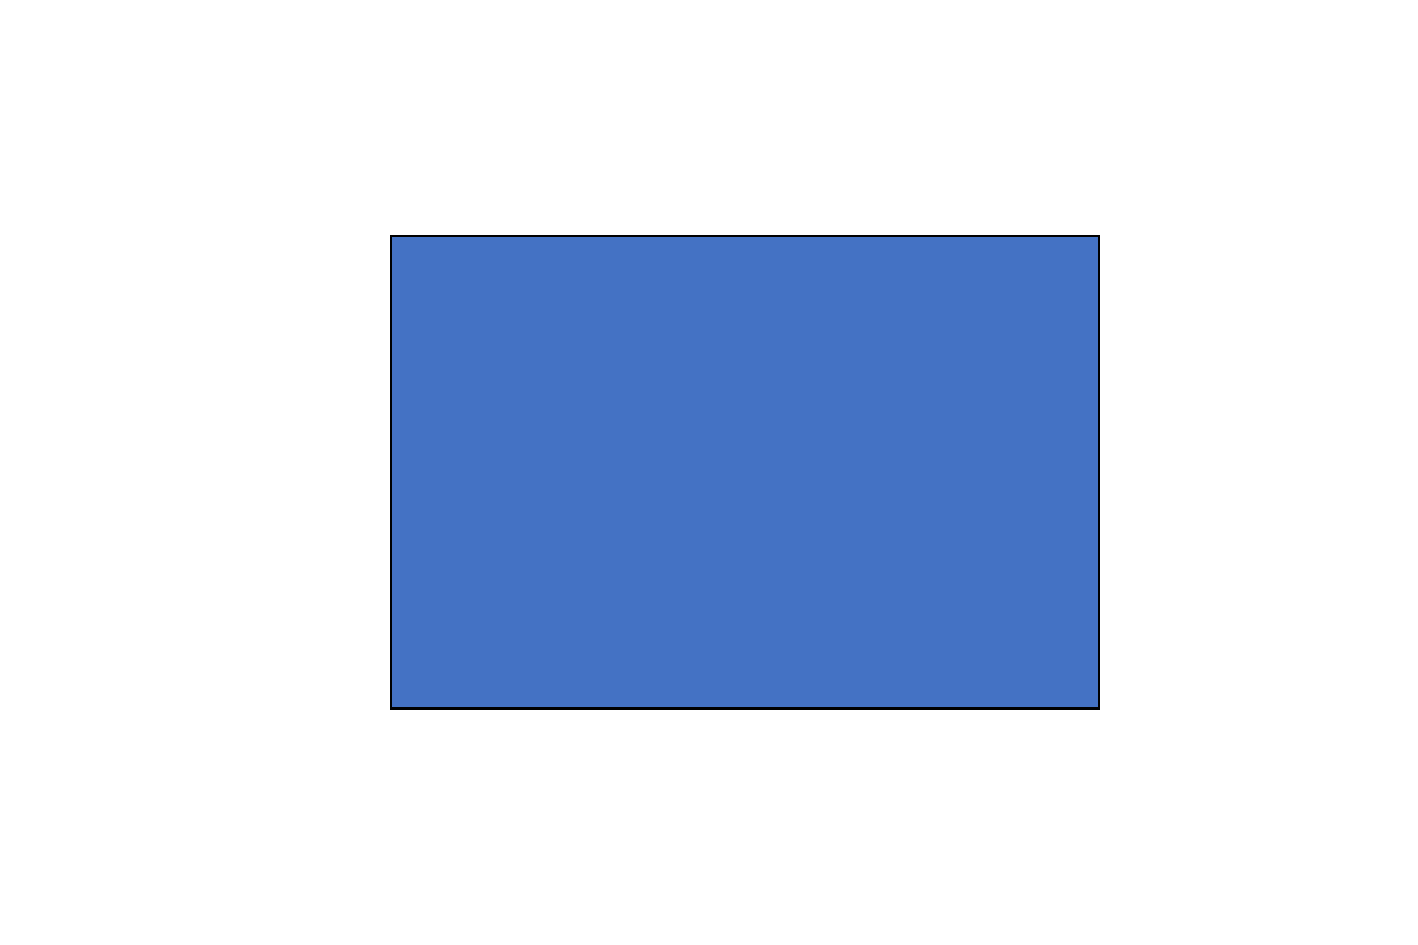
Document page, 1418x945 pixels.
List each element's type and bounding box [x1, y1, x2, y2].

text_box [390, 235, 1100, 710]
